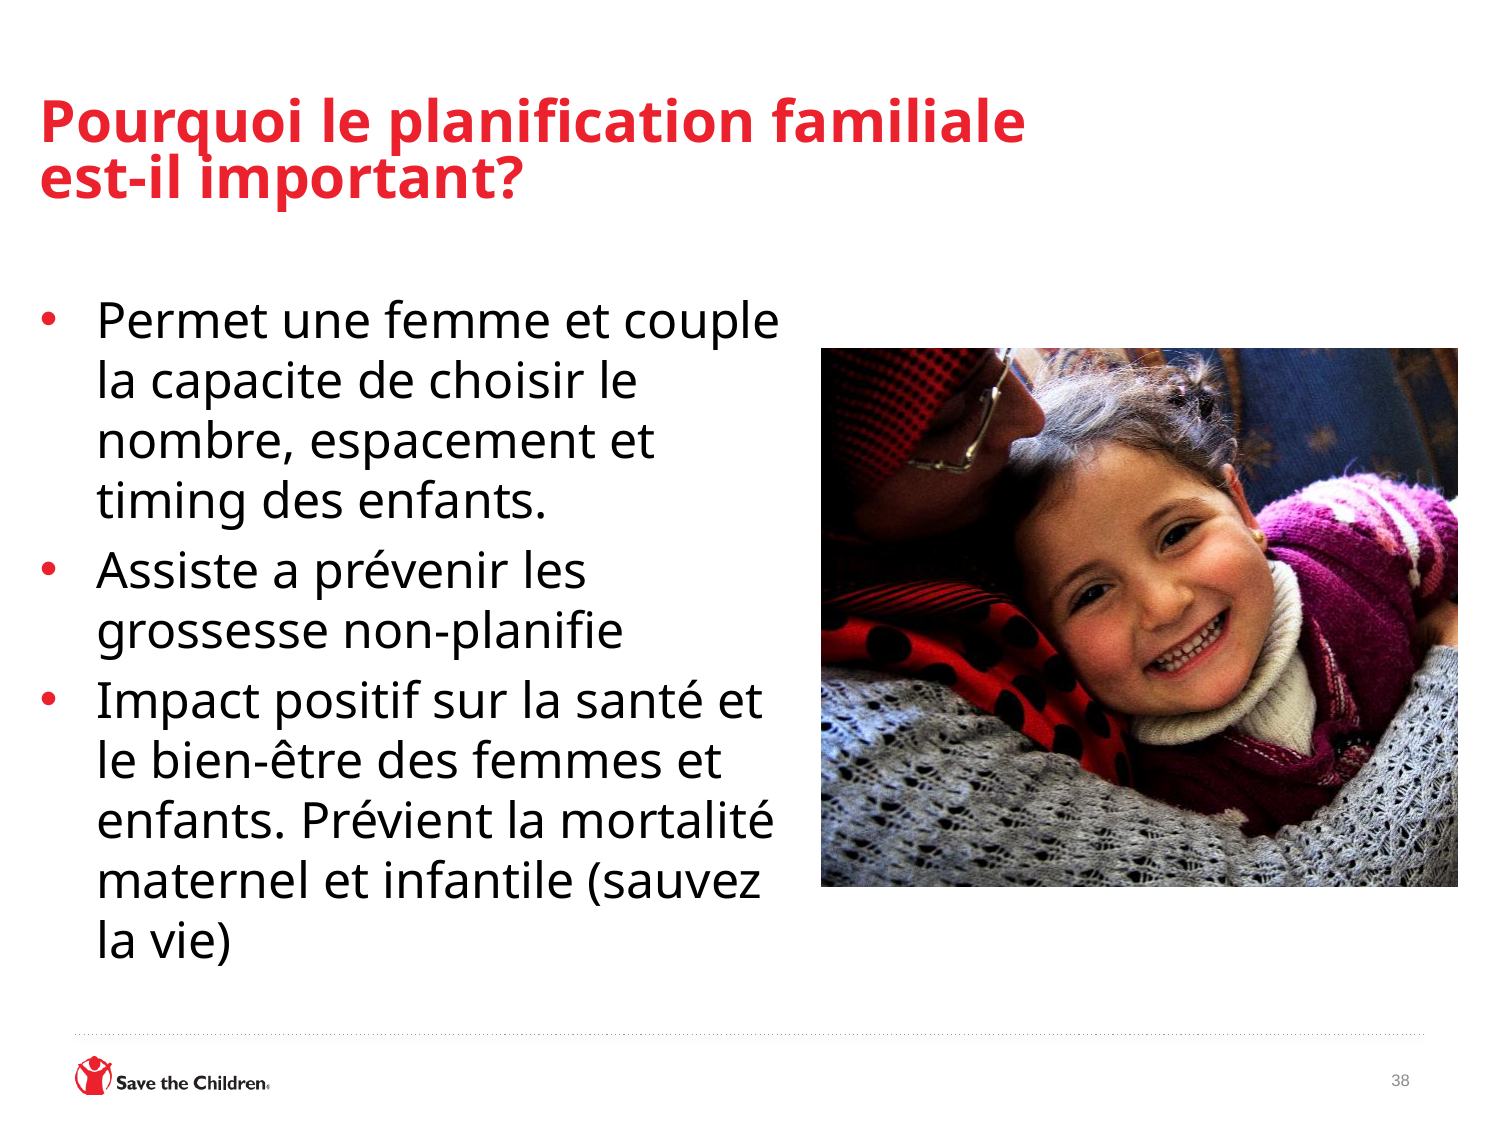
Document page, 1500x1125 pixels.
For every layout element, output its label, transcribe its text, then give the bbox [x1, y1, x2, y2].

picture [821, 347, 1458, 888]
slide_number 38 [1074, 1064, 1425, 1095]
list Permet une femme et couple la capacite de choisir le nombre, espacement et timing des enfants. Assiste a prévenir les grossesse non-planifie Impact positif sur la santé et le bien-être des femmes et enfants. Prévient la mortalité maternel et infantile (sauvez la vie) [24, 280, 822, 975]
title Pourquoi le planification familiale est-il important? [24, 72, 1066, 235]
